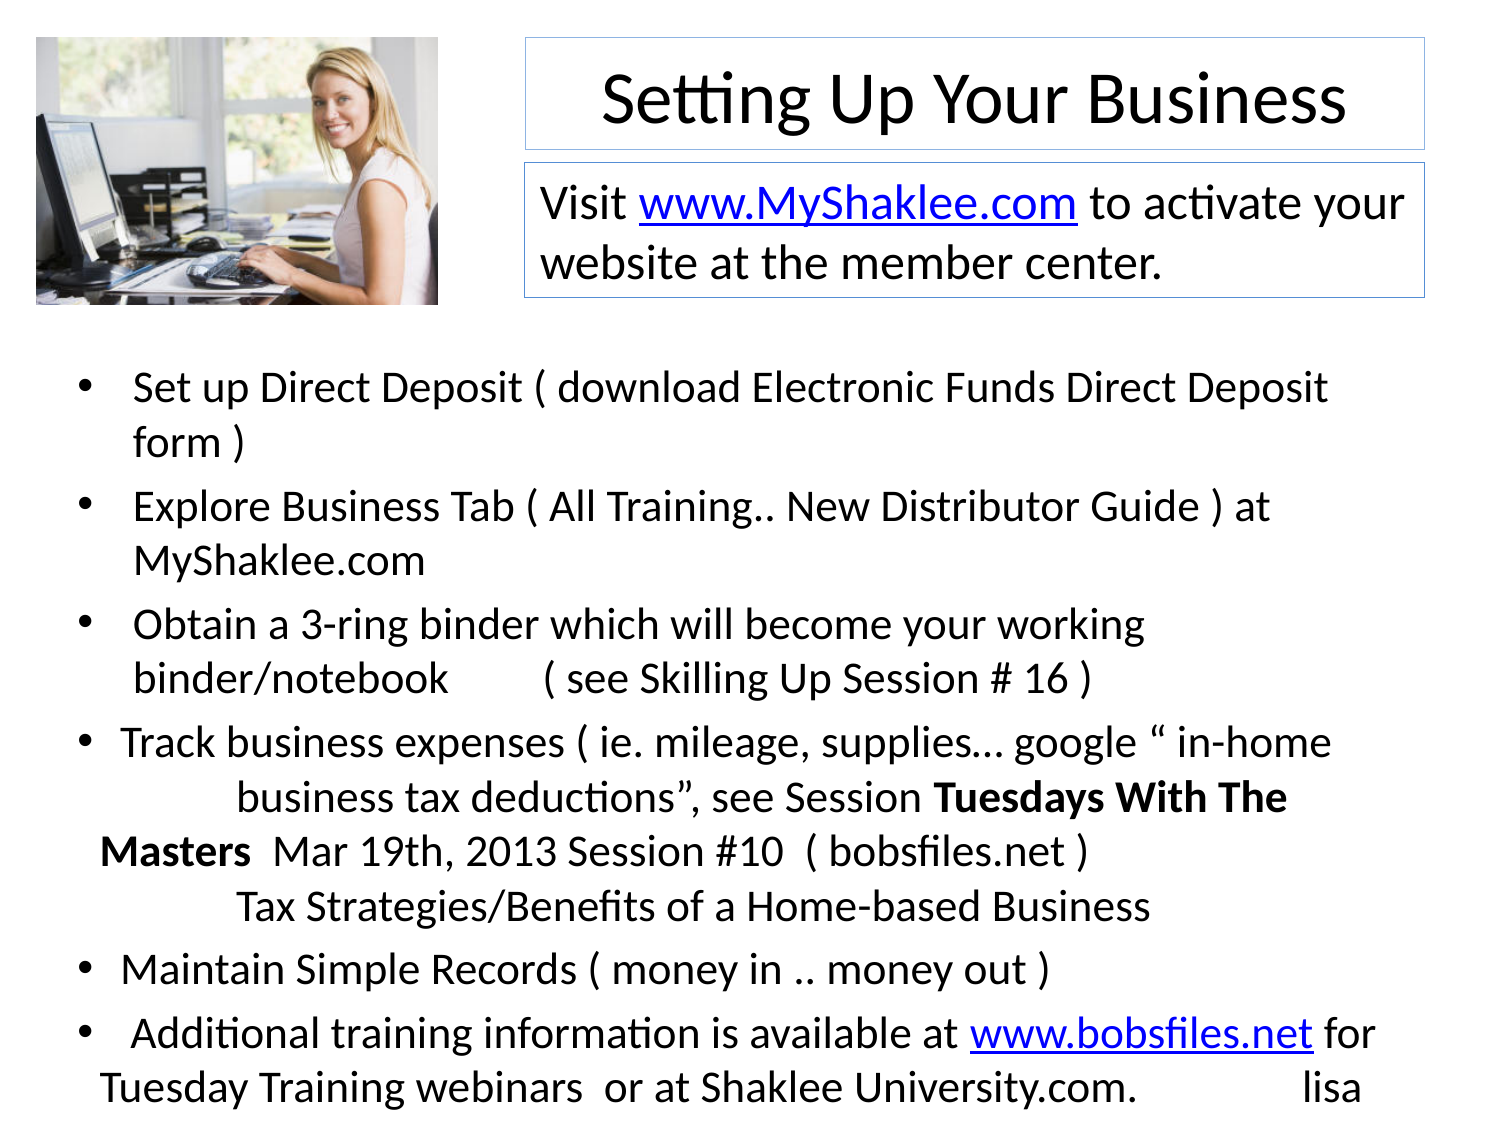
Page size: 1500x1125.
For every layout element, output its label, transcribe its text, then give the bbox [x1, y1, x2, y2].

picture [36, 37, 438, 305]
title Setting Up Your Business [525, 37, 1425, 150]
text_box Visit www.MyShaklee.com to activate your website at the member center. [524, 162, 1425, 298]
list Set up Direct Deposit ( download Electronic Funds Direct Deposit form ) Explore Business Tab ( All Training.. New Distributor Guide ) at MyShaklee.com Obtain a 3-ring binder which will become your working binder/notebook ( see Skilling Up Session # 16 ) Track business expenses ( ie. mileage, supplies… google “ in-home business tax deductions”, see Session Tuesdays With The Masters Mar 19th, 2013 Session #10 ( bobsfiles.net ) Tax Strategies/Benefits of a Home-based Business Maintain Simple Records ( money in .. money out ) Additional training information is available at www.bobsfiles.net for Tuesday Training webinars or at Shaklee University.com. lisa [62, 350, 1438, 1125]
